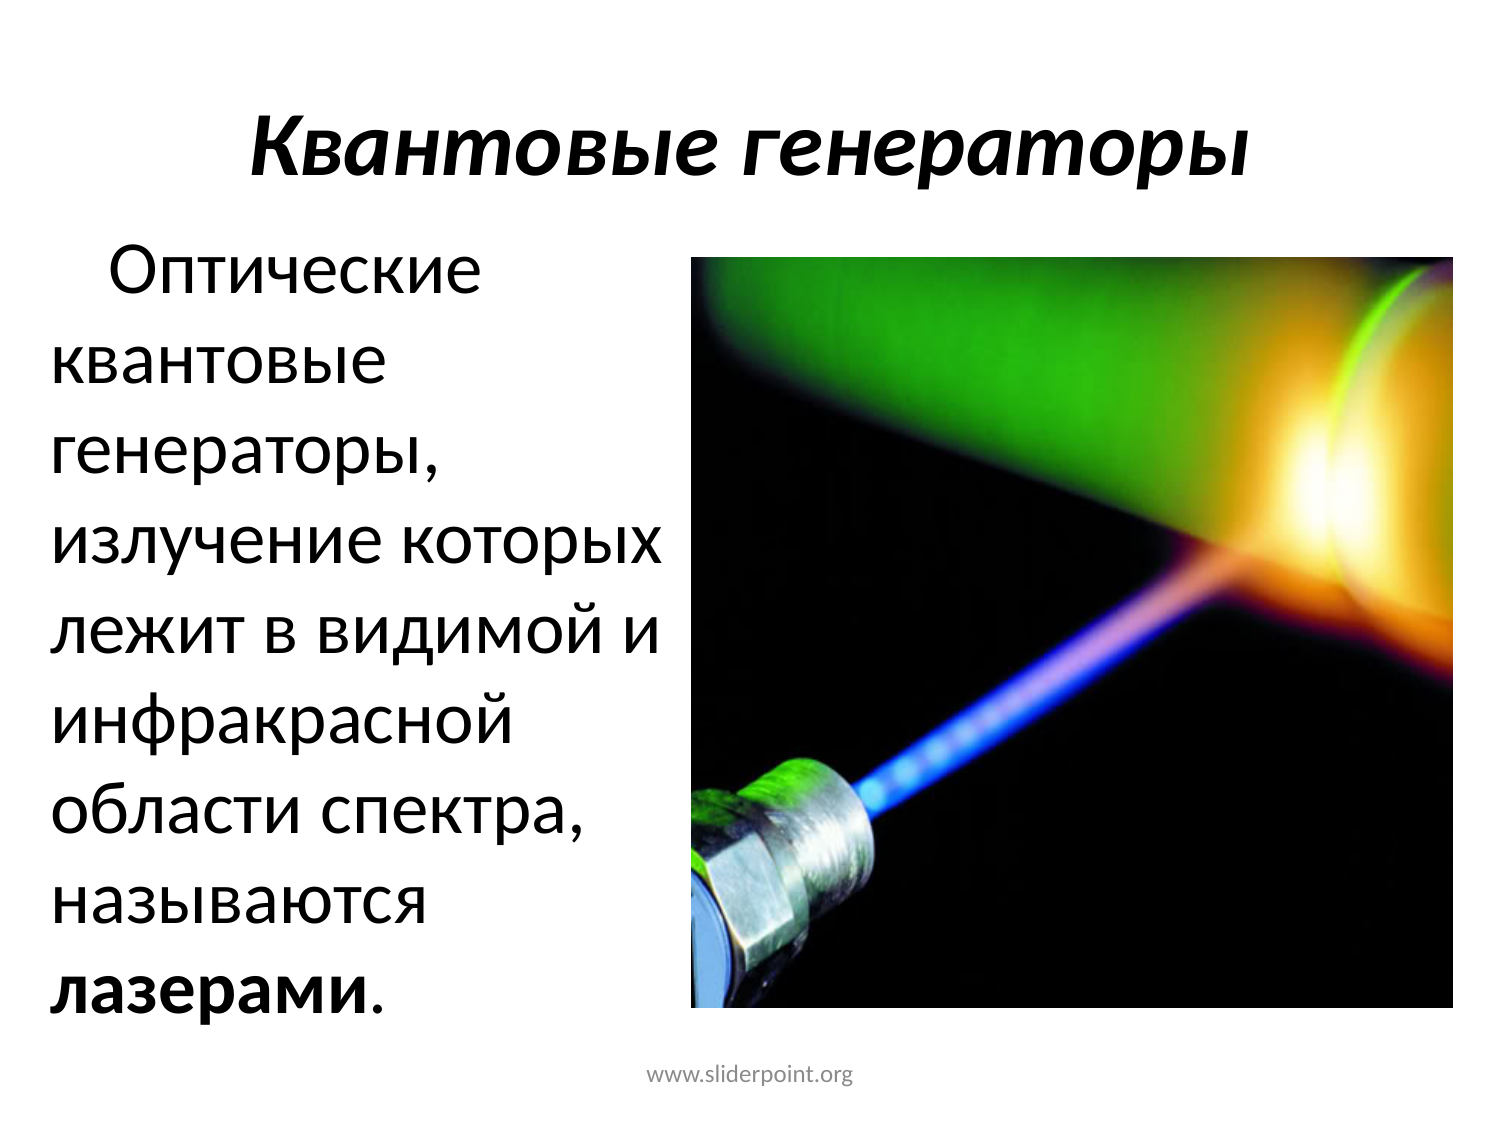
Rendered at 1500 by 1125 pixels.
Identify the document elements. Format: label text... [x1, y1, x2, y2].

title Квантовые генераторы [75, 45, 1425, 233]
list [691, 257, 1453, 1008]
footer www.sliderpoint.org [512, 1042, 988, 1103]
list Оптические квантовые генераторы, излучение которых лежит в видимой и инфракрасной области спектра, называются лазерами. [35, 210, 738, 1067]
